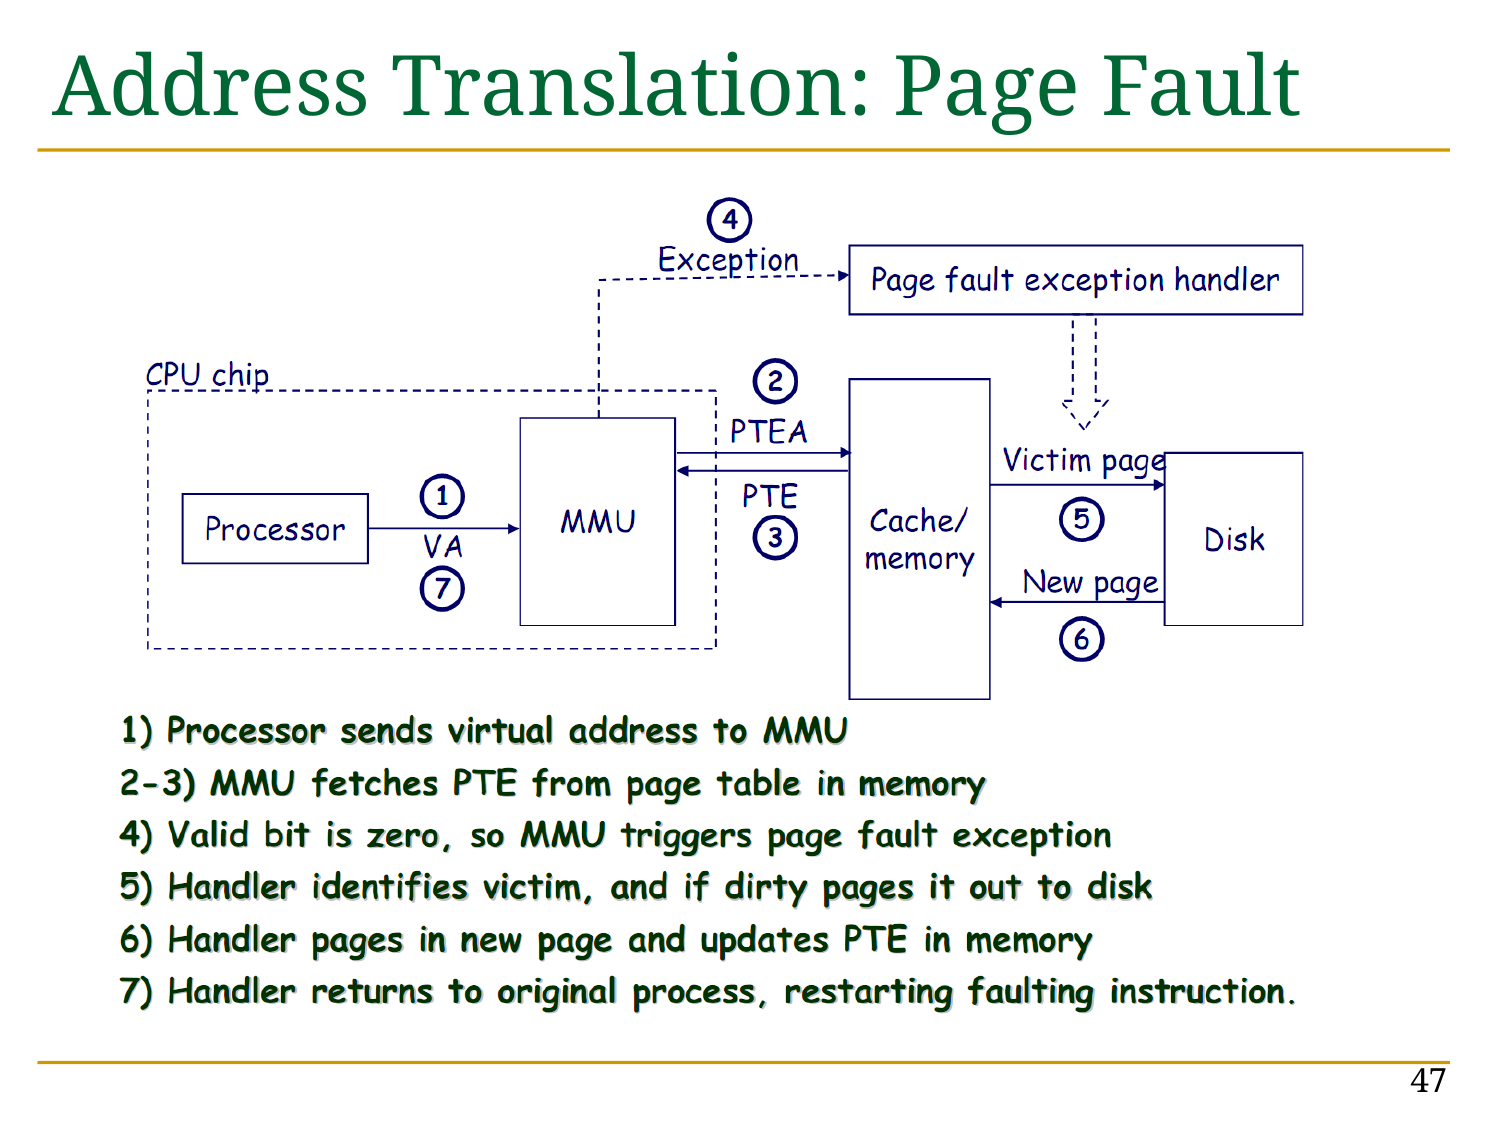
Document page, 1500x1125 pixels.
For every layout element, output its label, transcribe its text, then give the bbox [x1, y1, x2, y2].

picture [112, 187, 1376, 1027]
slide_number 47 [1112, 1037, 1463, 1113]
title Address Translation: Page Fault [37, 24, 1450, 200]
